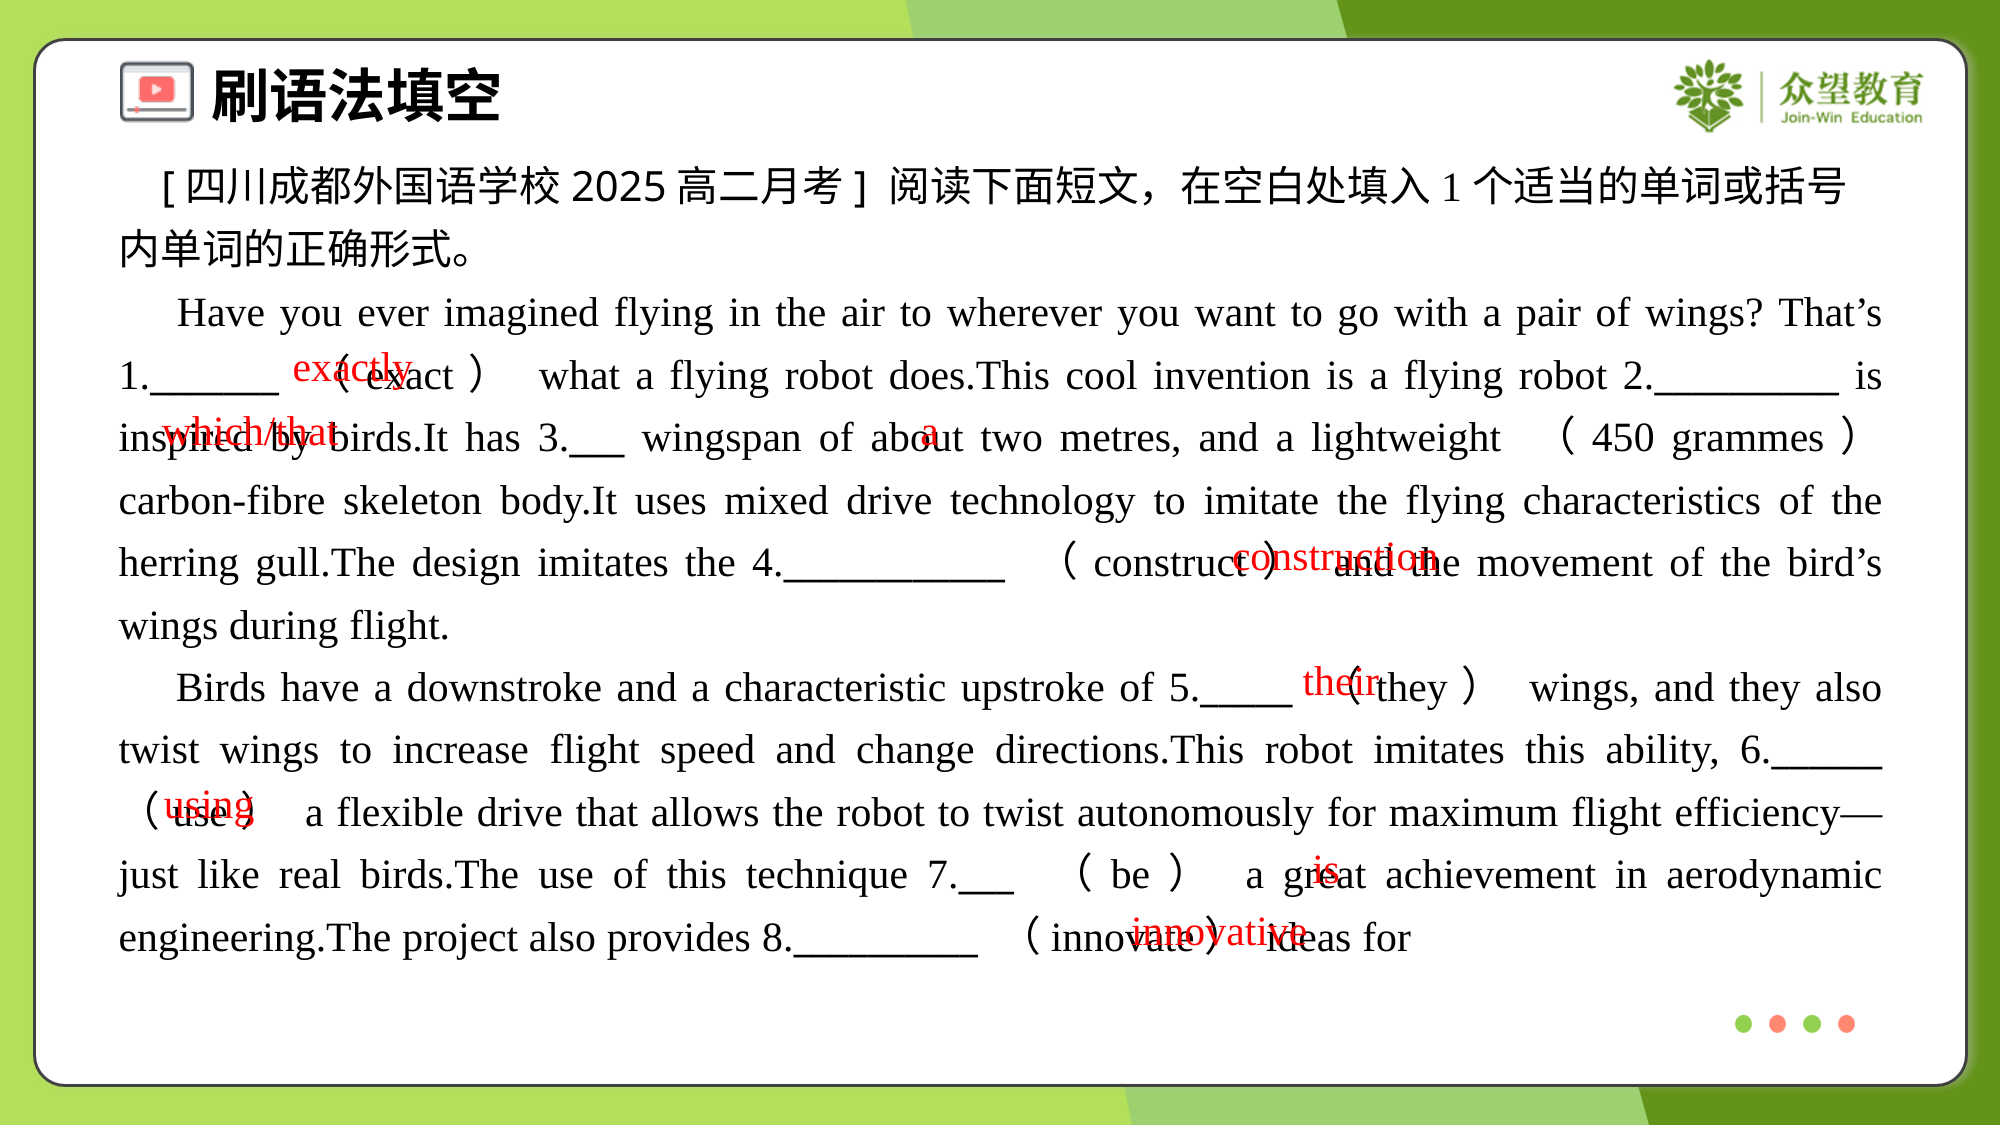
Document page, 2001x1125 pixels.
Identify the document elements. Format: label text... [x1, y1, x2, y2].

picture [0, 0, 2000, 1125]
text_box construction [1228, 516, 1443, 574]
text_box their [1298, 641, 1384, 699]
text_box using [159, 764, 260, 822]
text_box which/that [157, 391, 343, 449]
text_box [四川成都外国语学校2025高二月考] 阅读下面短文，在空白处填入1个适当的单词或括号内单词的正确形式。 Have you ever imagined flying in the air to wherever you want to go with a pair of wings? That’s 1._______ （exact） what a flying robot does.This cool invention is a flying robot 2.__________ is inspired by birds.It has 3.___ wingspan of about two metres, and a lightweight （450 grammes） carbon-fibre skeleton body.It uses mixed drive technology to imitate the flying characteristics of the herring gull.The design imitates the 4.____________ （construct） and the movement of the bird’s wings during flight. Birds have a downstroke and a characteristic upstroke of 5._____ （they） wings, and they also twist wings to increase flight speed and change directions.This robot imitates this ability, 6.______ （use） a flexible drive that allows the robot to twist autonomously for maximum flight efficiency—just like real birds.The use of this technique 7.___ （be） a great achievement in aerodynamic engineering.The project also provides 8.__________ （innovate） ideas for [118, 147, 1883, 955]
text_box exactly [288, 326, 418, 385]
text_box innovative [1126, 891, 1312, 949]
text_box a [915, 391, 944, 449]
text_box is [1307, 828, 1345, 887]
